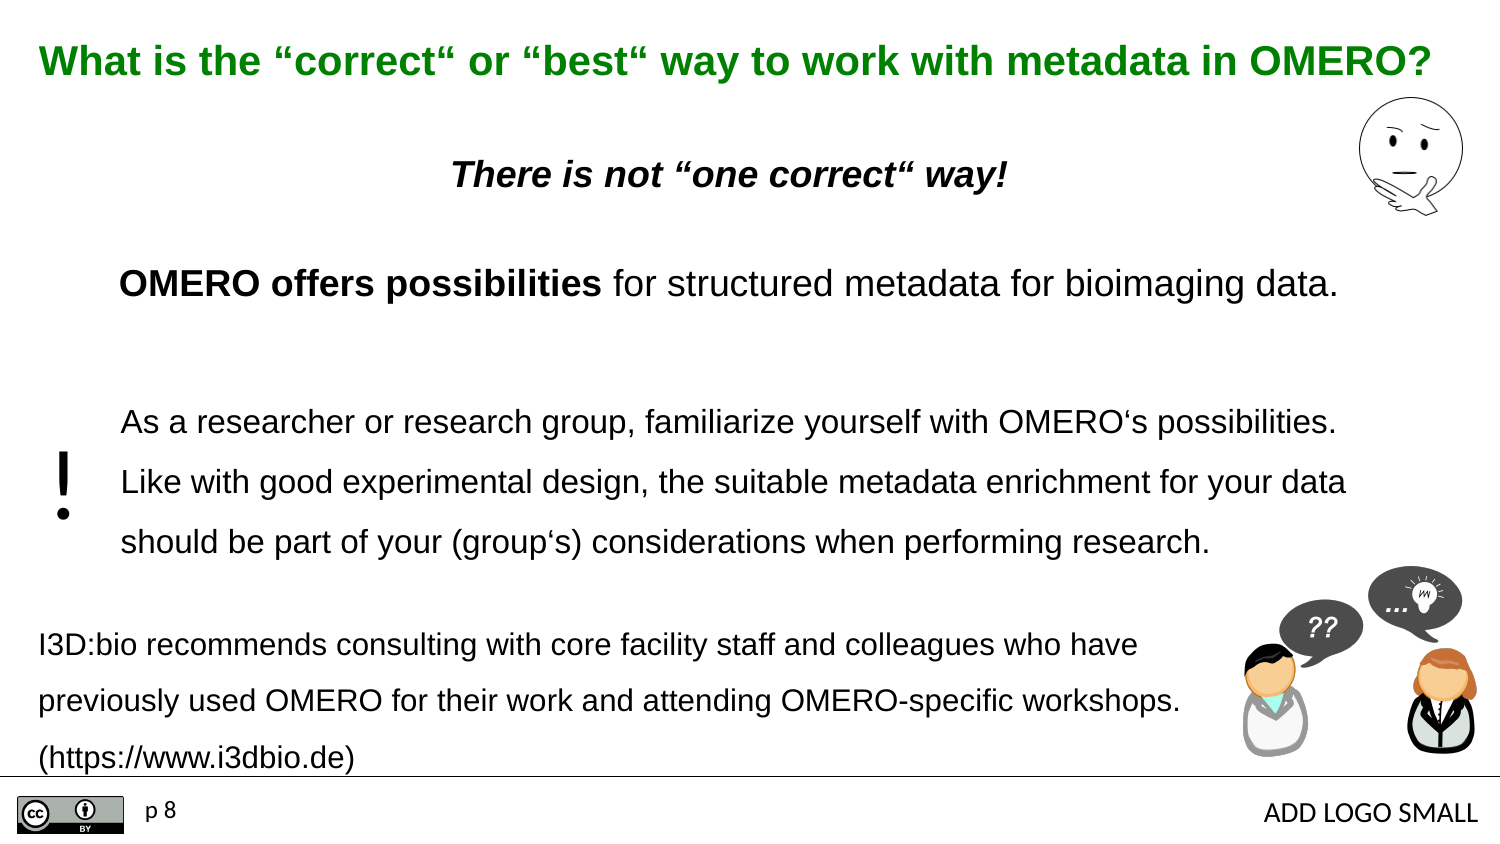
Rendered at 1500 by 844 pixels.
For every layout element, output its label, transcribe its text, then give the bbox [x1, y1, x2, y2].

text_box I3D:bio recommends consulting with core facility staff and colleagues who have previously used OMERO for their work and attending OMERO-specific workshops. (https://www.i3dbio.de) [23, 598, 1260, 782]
picture [1243, 566, 1477, 757]
picture [17, 796, 124, 834]
picture [1359, 97, 1463, 216]
text_box There is not “one correct“ way! OMERO offers possibilities for structured metadata for bioimaging data. [23, 120, 1435, 379]
text_box As a researcher or research group, familiarize yourself with OMERO‘s possibilities. Like with good experimental design, the suitable metadata enrichment for your data should be part of your (group‘s) considerations when performing research. [105, 372, 1406, 568]
text_box What is the “correct“ or “best“ way to work with metadata in OMERO? [24, 26, 1487, 75]
text_box ! [32, 412, 69, 548]
